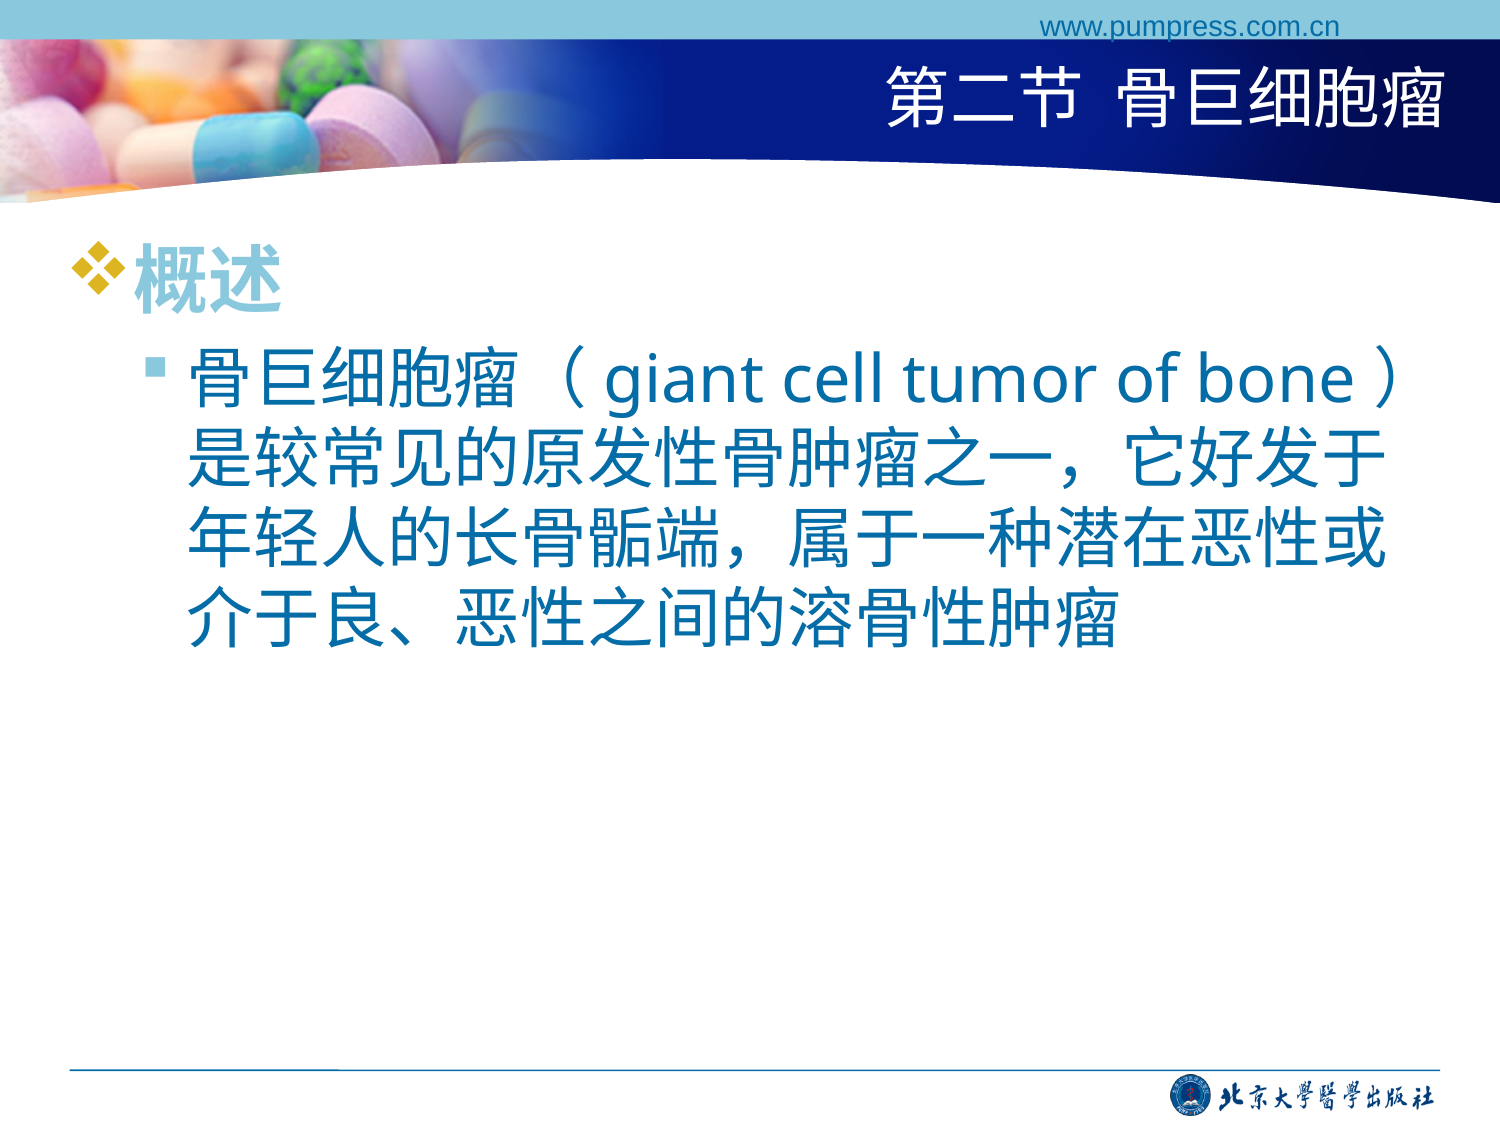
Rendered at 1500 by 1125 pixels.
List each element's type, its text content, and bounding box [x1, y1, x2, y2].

picture [0, 40, 1500, 203]
picture [1170, 1074, 1436, 1118]
list 概述 骨巨细胞瘤（giant cell tumor of bone）是较常见的原发性骨肿瘤之一，它好发于年轻人的长骨骺端，属于一种潜在恶性或介于良、恶性之间的溶骨性肿瘤 [49, 224, 1463, 1026]
title 第二节 骨巨细胞瘤 [137, 49, 1463, 143]
slide_number www.pumpress.com.cn [1025, 0, 1463, 38]
